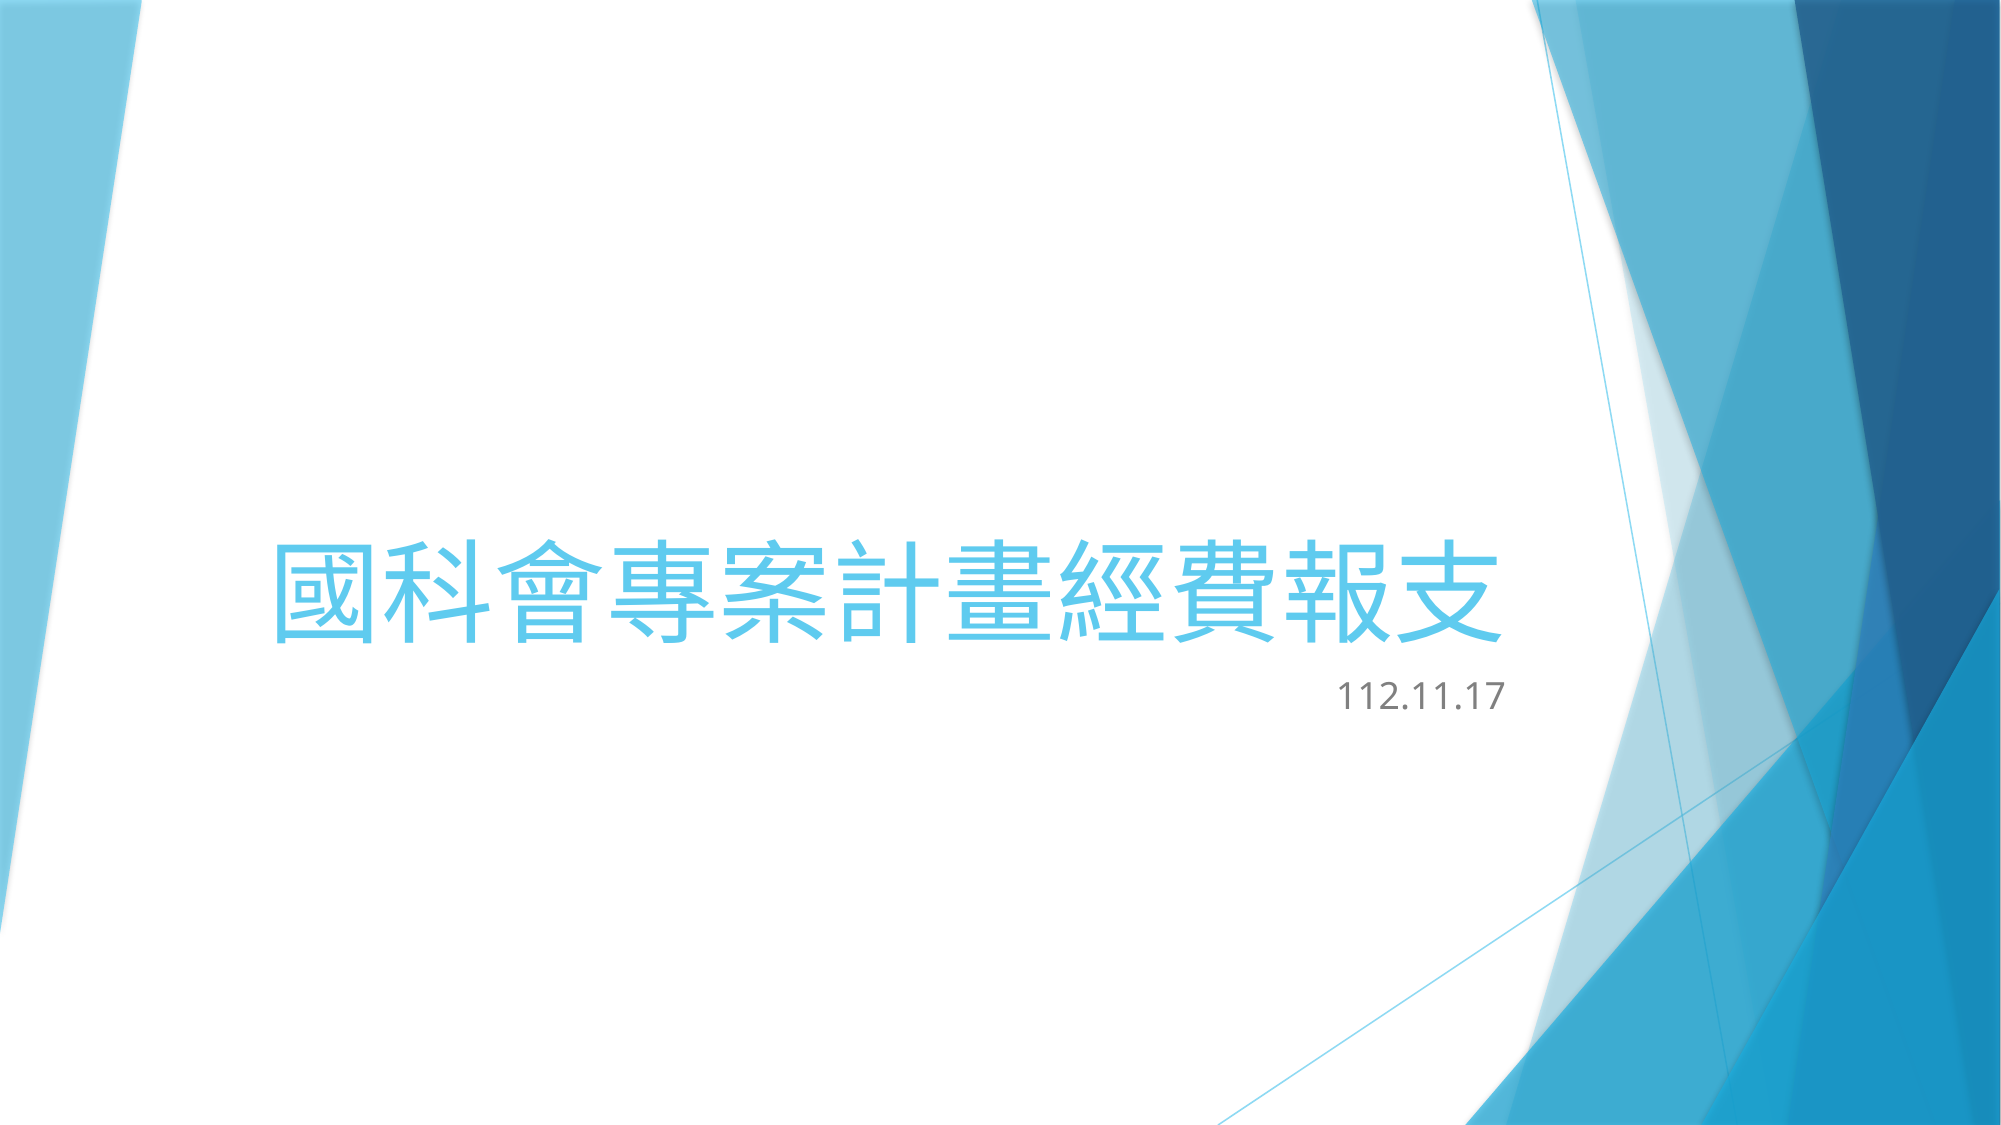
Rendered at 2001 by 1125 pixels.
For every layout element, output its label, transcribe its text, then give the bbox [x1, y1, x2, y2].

title 國科會專案計畫經費報支 [247, 394, 1522, 664]
subtitle 112.11.17 [247, 664, 1522, 845]
